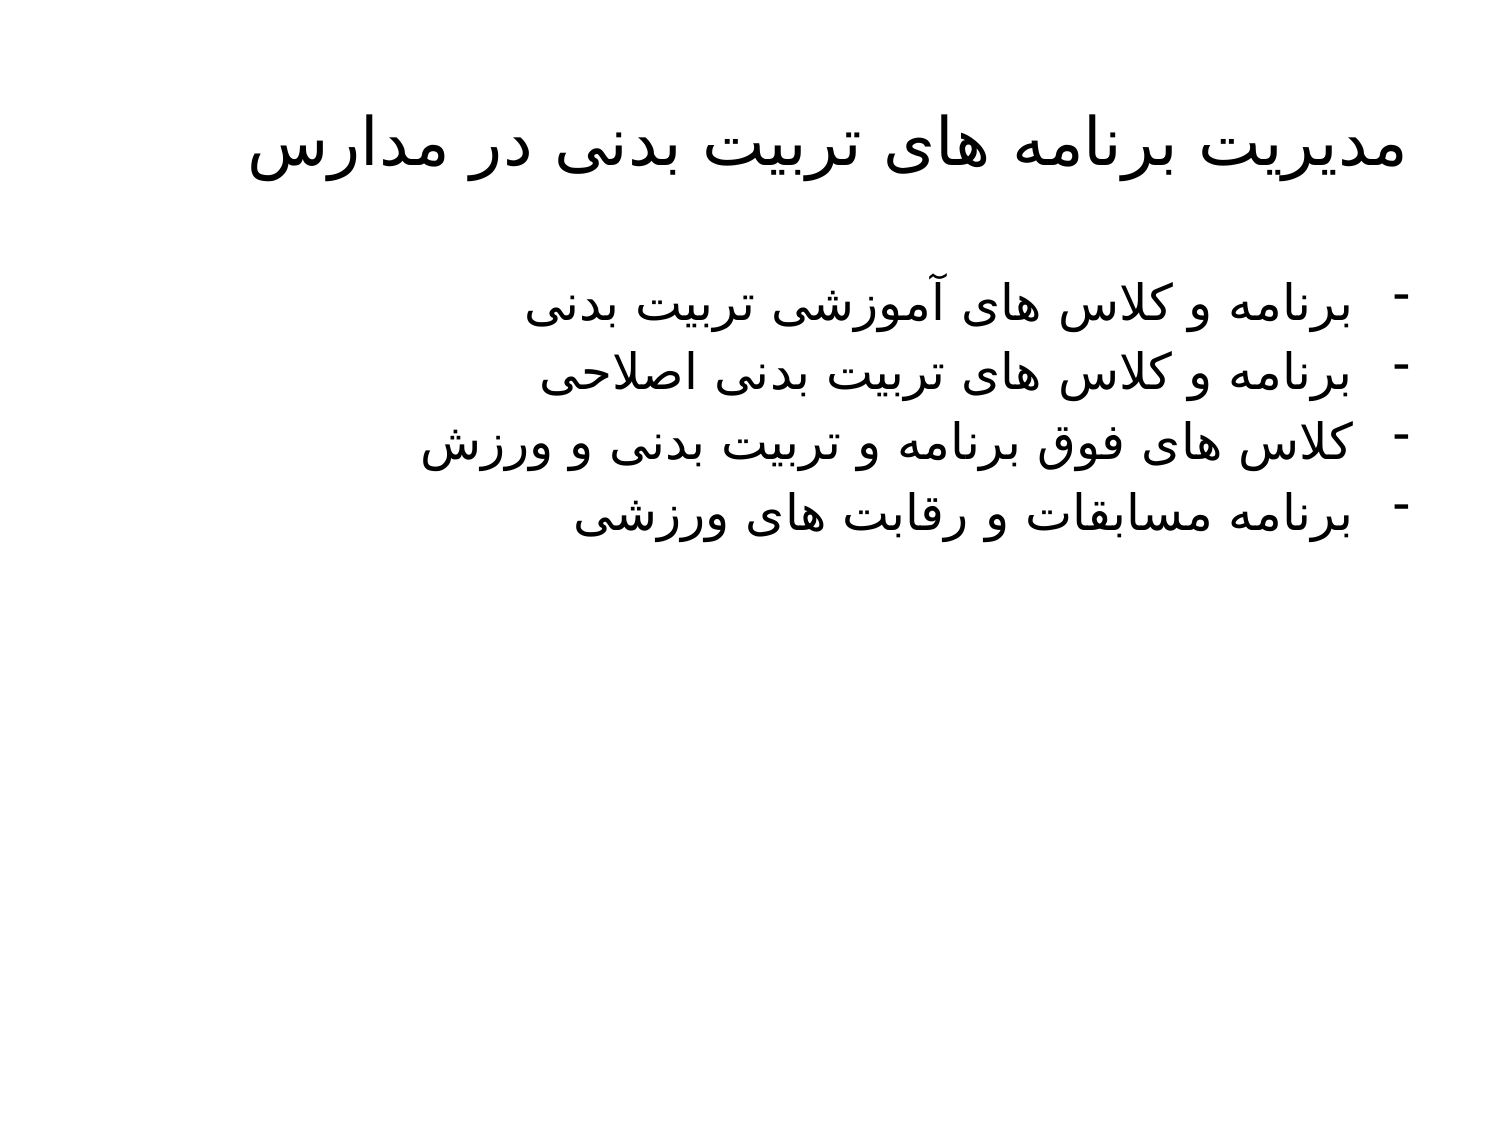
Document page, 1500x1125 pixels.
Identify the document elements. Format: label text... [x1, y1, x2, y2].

title مدیریت برنامه های تربیت بدنی در مدارس [75, 45, 1425, 233]
list برنامه و کلاس های آموزشی تربیت بدنی برنامه و کلاس های تربیت بدنی اصلاحی کلاس های فوق برنامه و تربیت بدنی و ورزش برنامه مسابقات و رقابت های ورزشی [75, 262, 1425, 1005]
